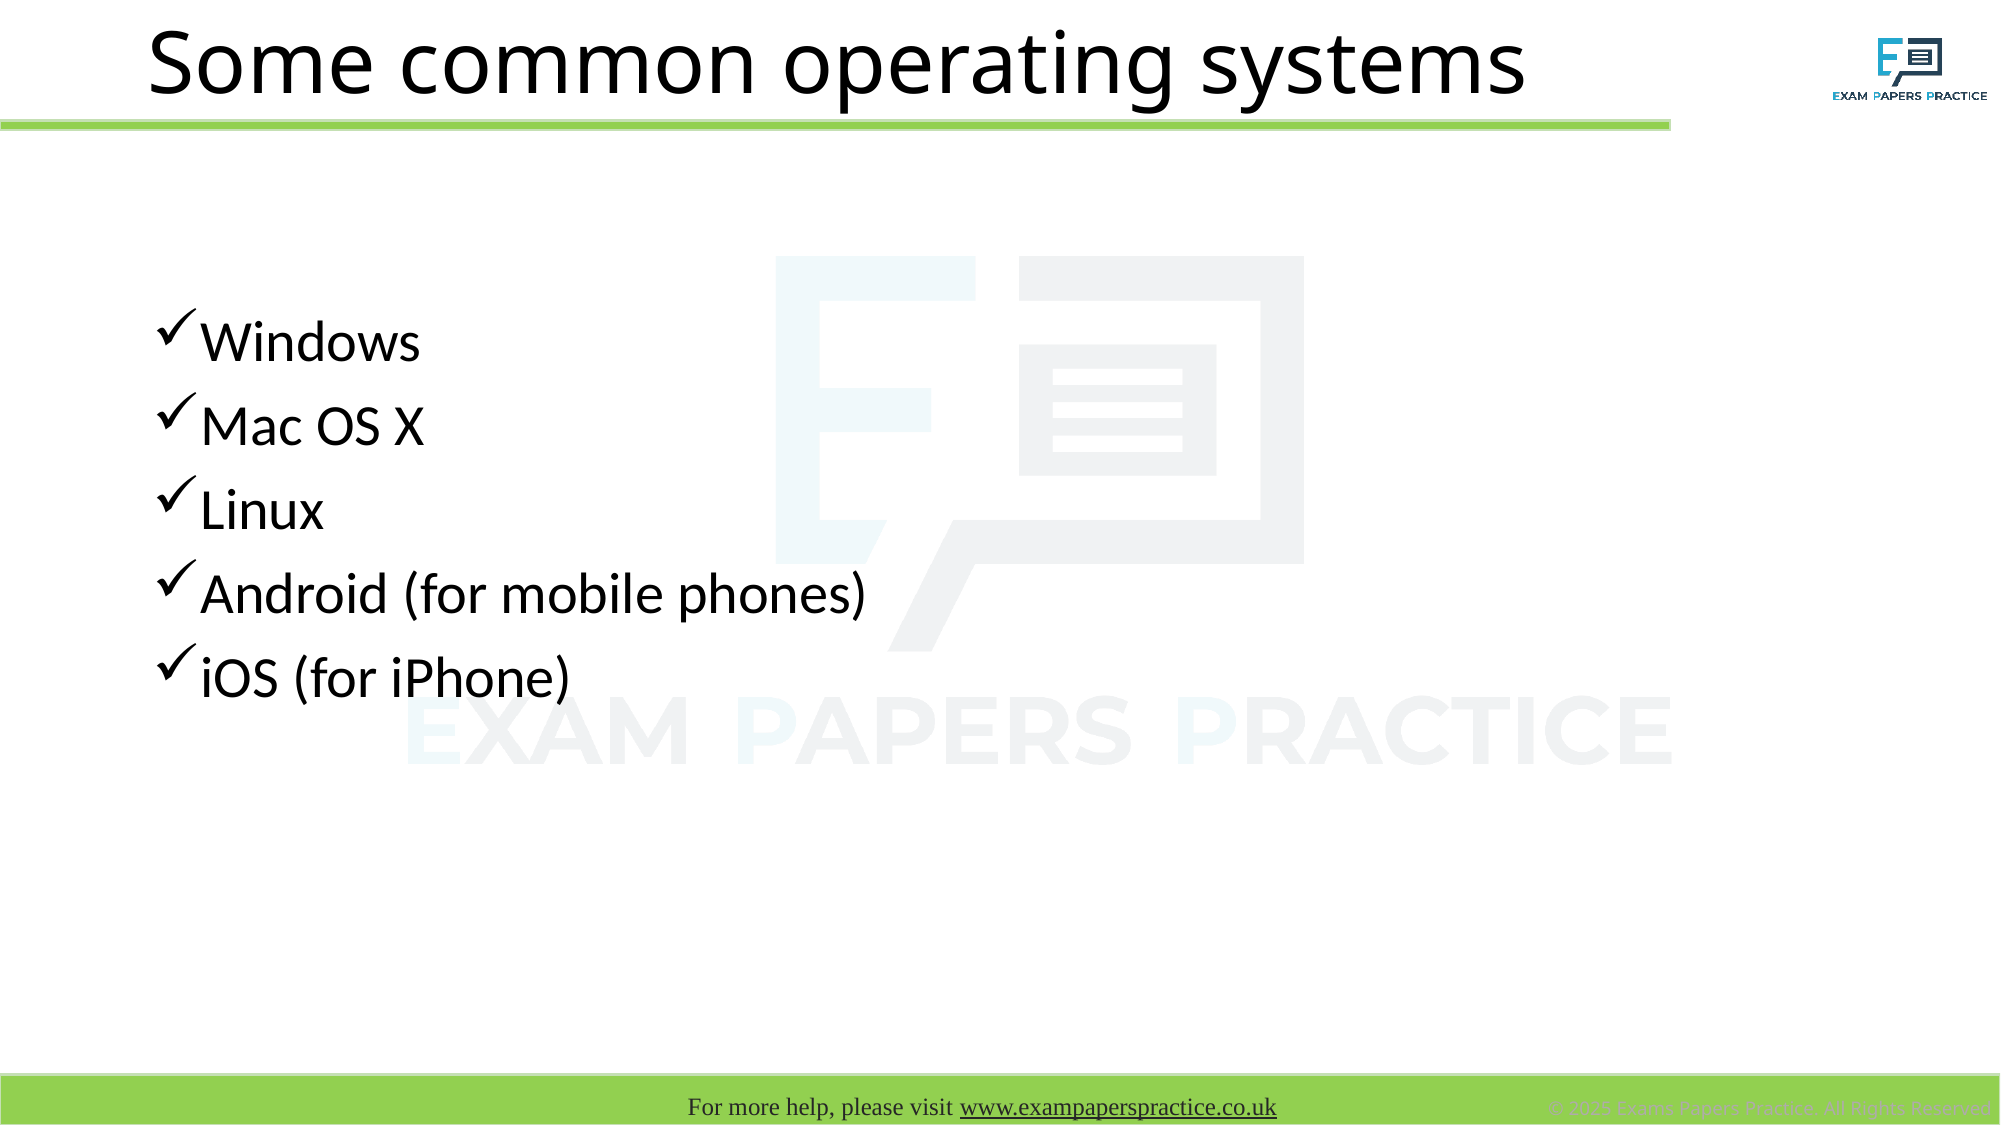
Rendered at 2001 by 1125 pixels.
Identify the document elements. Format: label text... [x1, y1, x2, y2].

title Some common operating systems [132, 11, 1858, 121]
list Windows Mac OS X Linux Android (for mobile phones) iOS (for iPhone) [137, 304, 1863, 1018]
